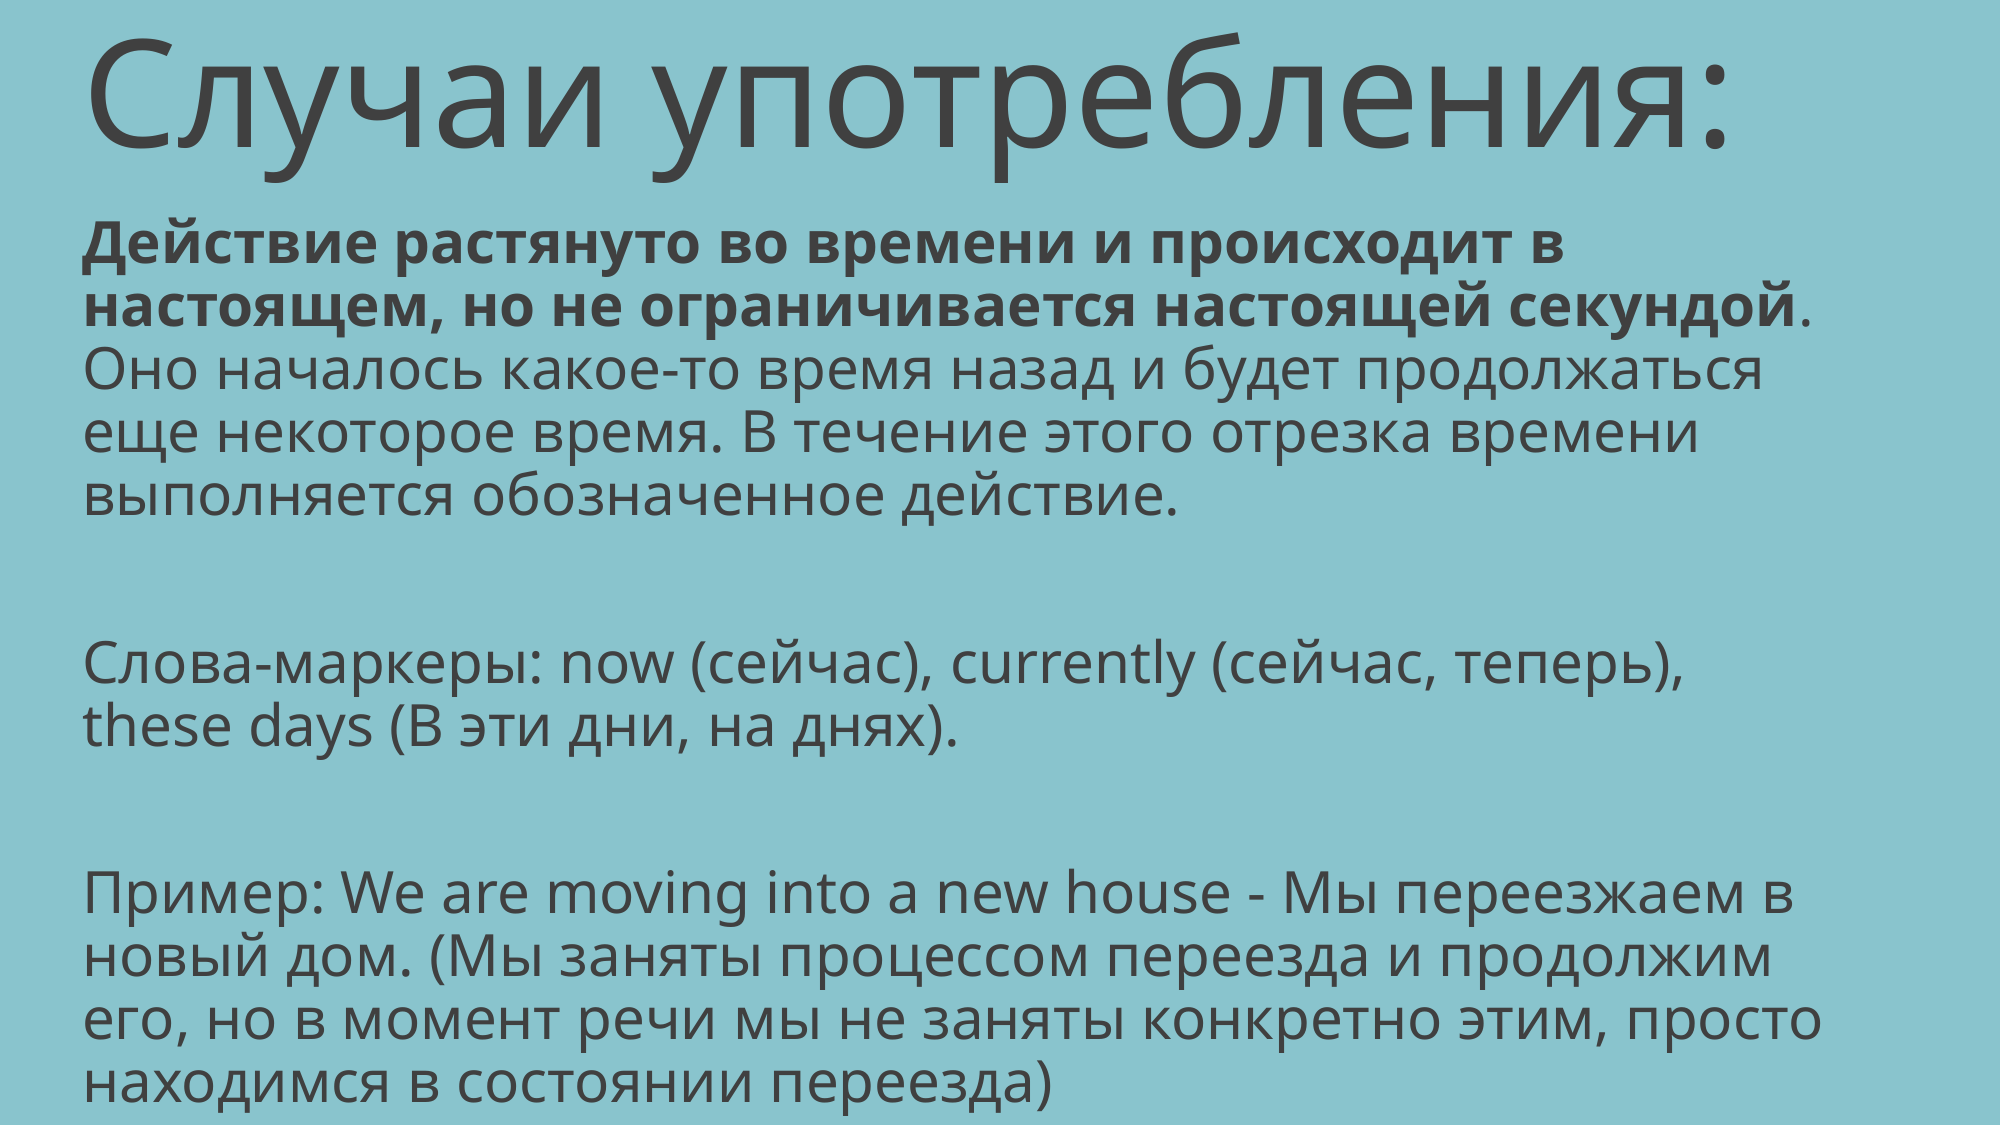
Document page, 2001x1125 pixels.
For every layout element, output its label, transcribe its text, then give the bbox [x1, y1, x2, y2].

title Случаи употребления: [67, 10, 1845, 205]
list Действие растянуто во времени и происходит в настоящем, но не ограничивается настоящей секундой. Оно началось какое-то время назад и будет продолжаться еще некоторое время. В течение этого отрезка времени выполняется обозначенное действие. Слова-маркеры: now (сейчас), currently (сейчас, теперь), these days (В эти дни, на днях). Пример: We are moving into a new house - Мы переезжаем в новый дом. (Мы заняты процессом переезда и продолжим его, но в момент речи мы не заняты конкретно этим, просто находимся в состоянии переезда) [67, 205, 1845, 1046]
